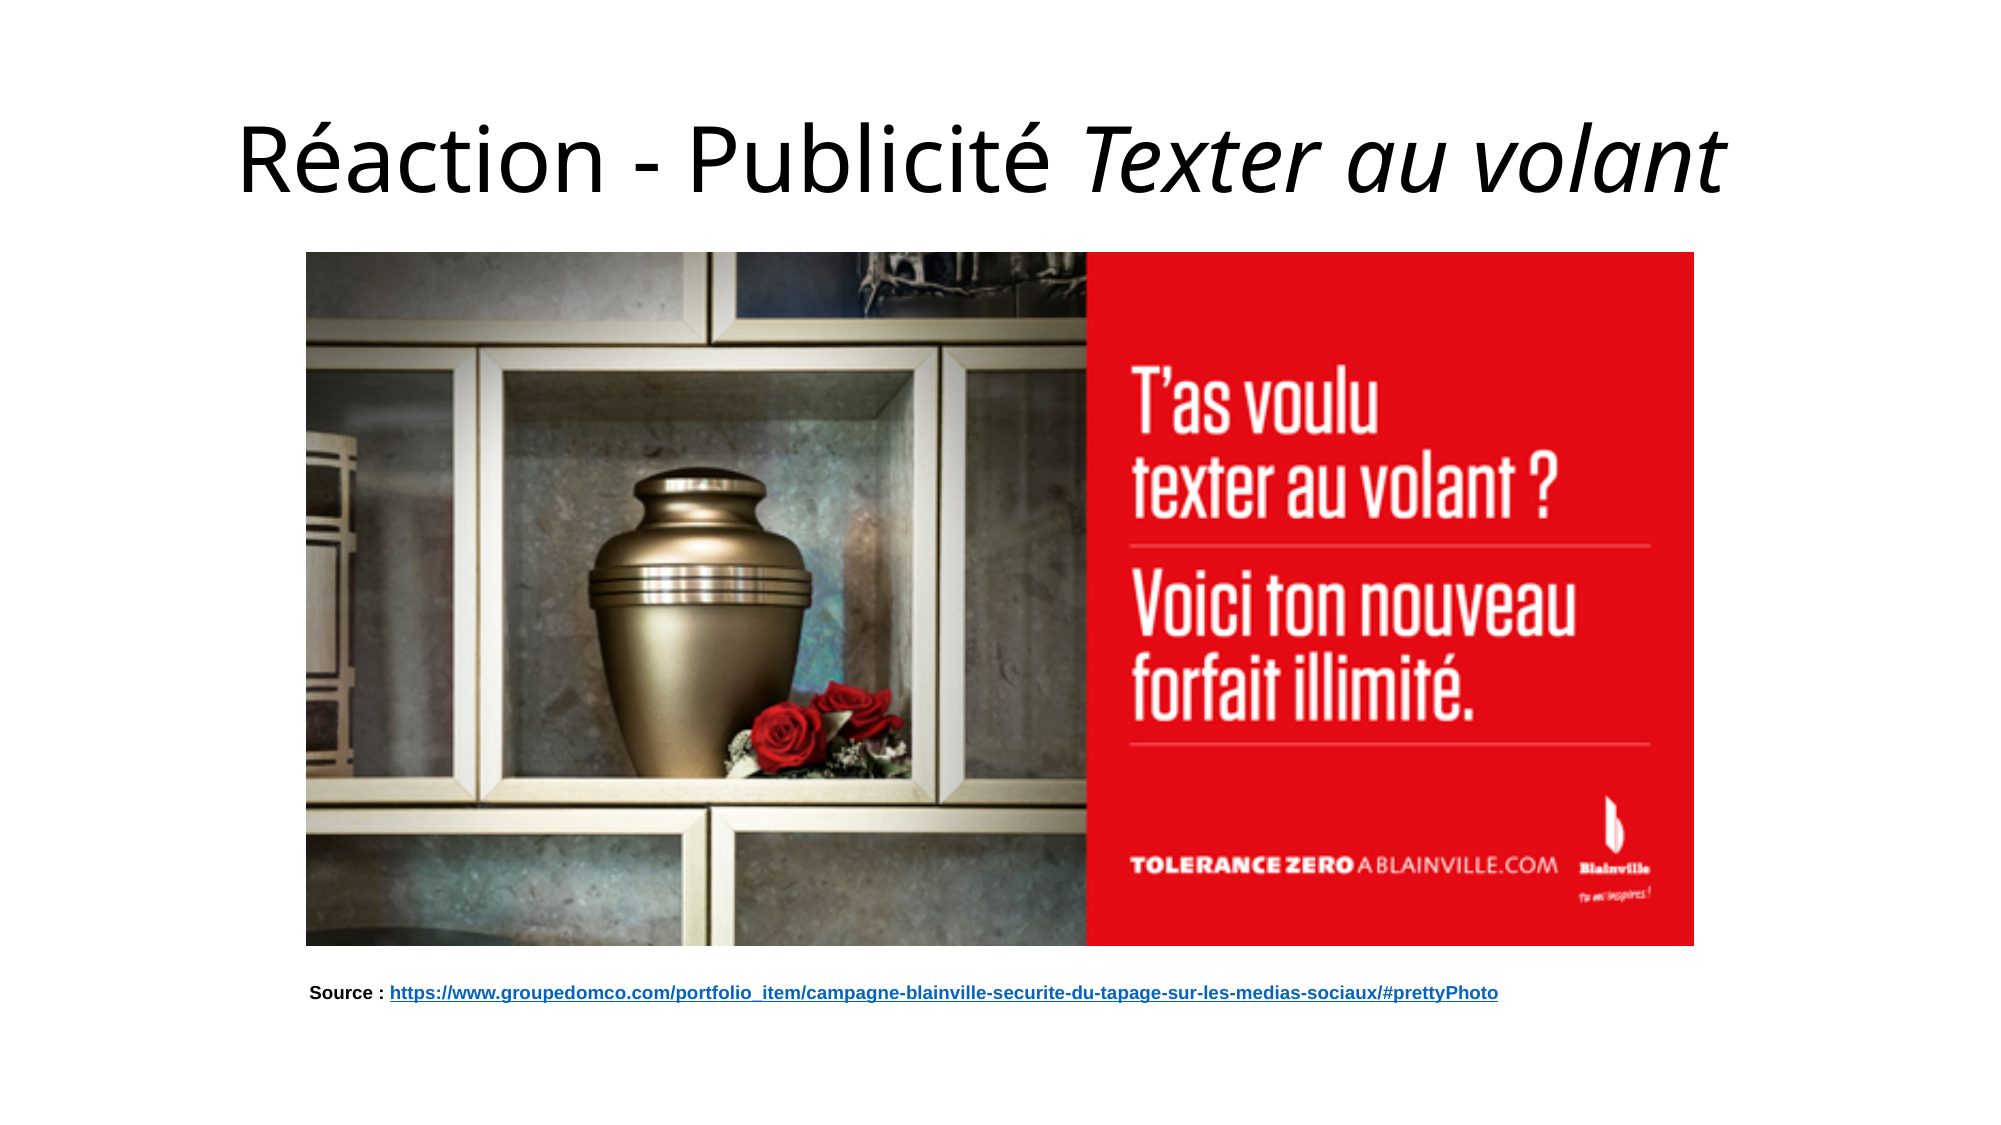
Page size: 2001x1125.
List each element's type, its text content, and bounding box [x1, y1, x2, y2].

picture [306, 252, 1694, 946]
text_box Source : https://www.groupedomco.com/portfolio_item/campagne-blainville-securite-du-tapage-sur-les-medias-sociaux/#prettyPhoto [294, 971, 1605, 1029]
title Réaction - Publicité Texter au volant [118, 53, 1844, 272]
